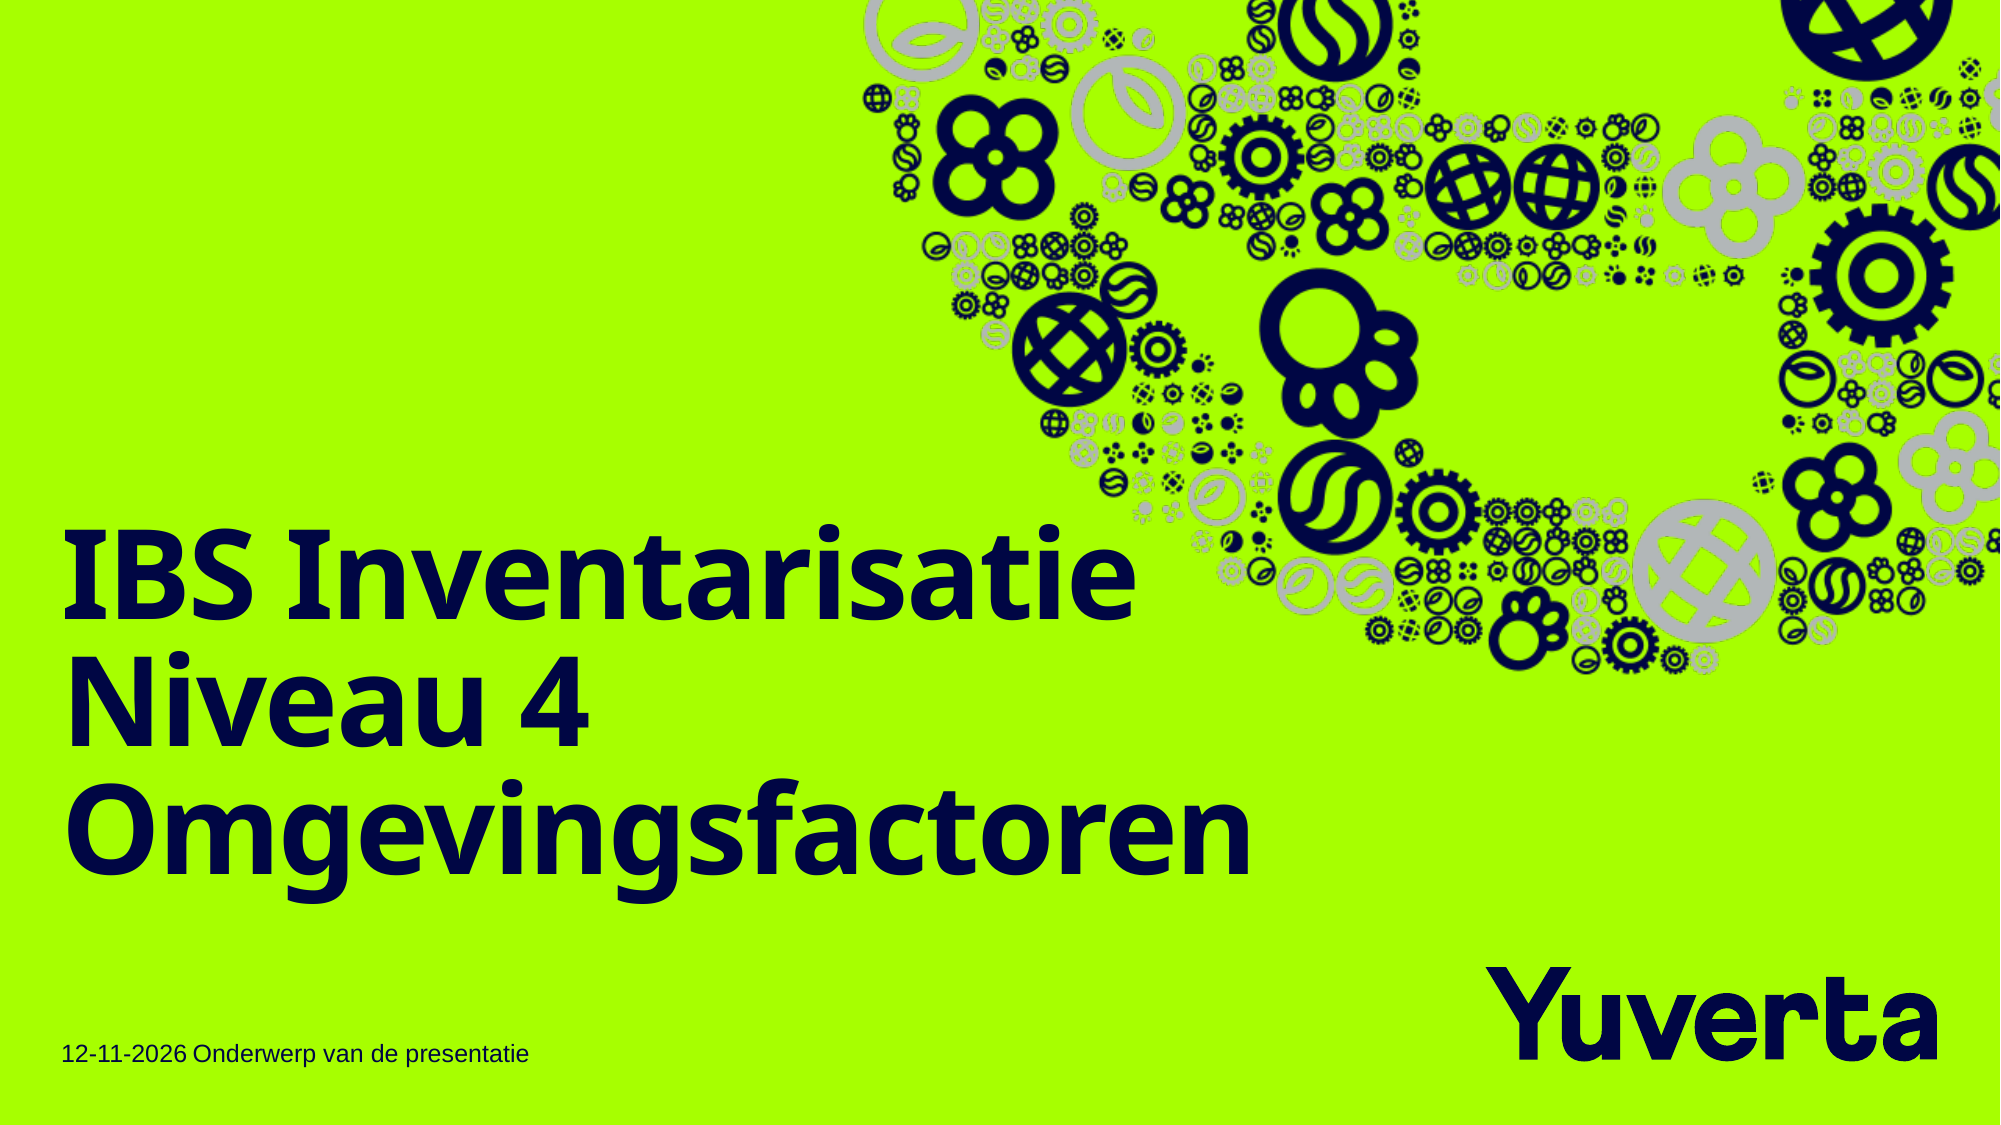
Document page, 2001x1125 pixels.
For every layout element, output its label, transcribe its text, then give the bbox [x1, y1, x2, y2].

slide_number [60, 1037, 193, 1073]
picture [0, 0, 2000, 1125]
footer Onderwerp van de presentatie [193, 1037, 1000, 1073]
title IBS Inventarisatie Niveau 4 Omgevingsfactoren [60, 492, 1485, 900]
